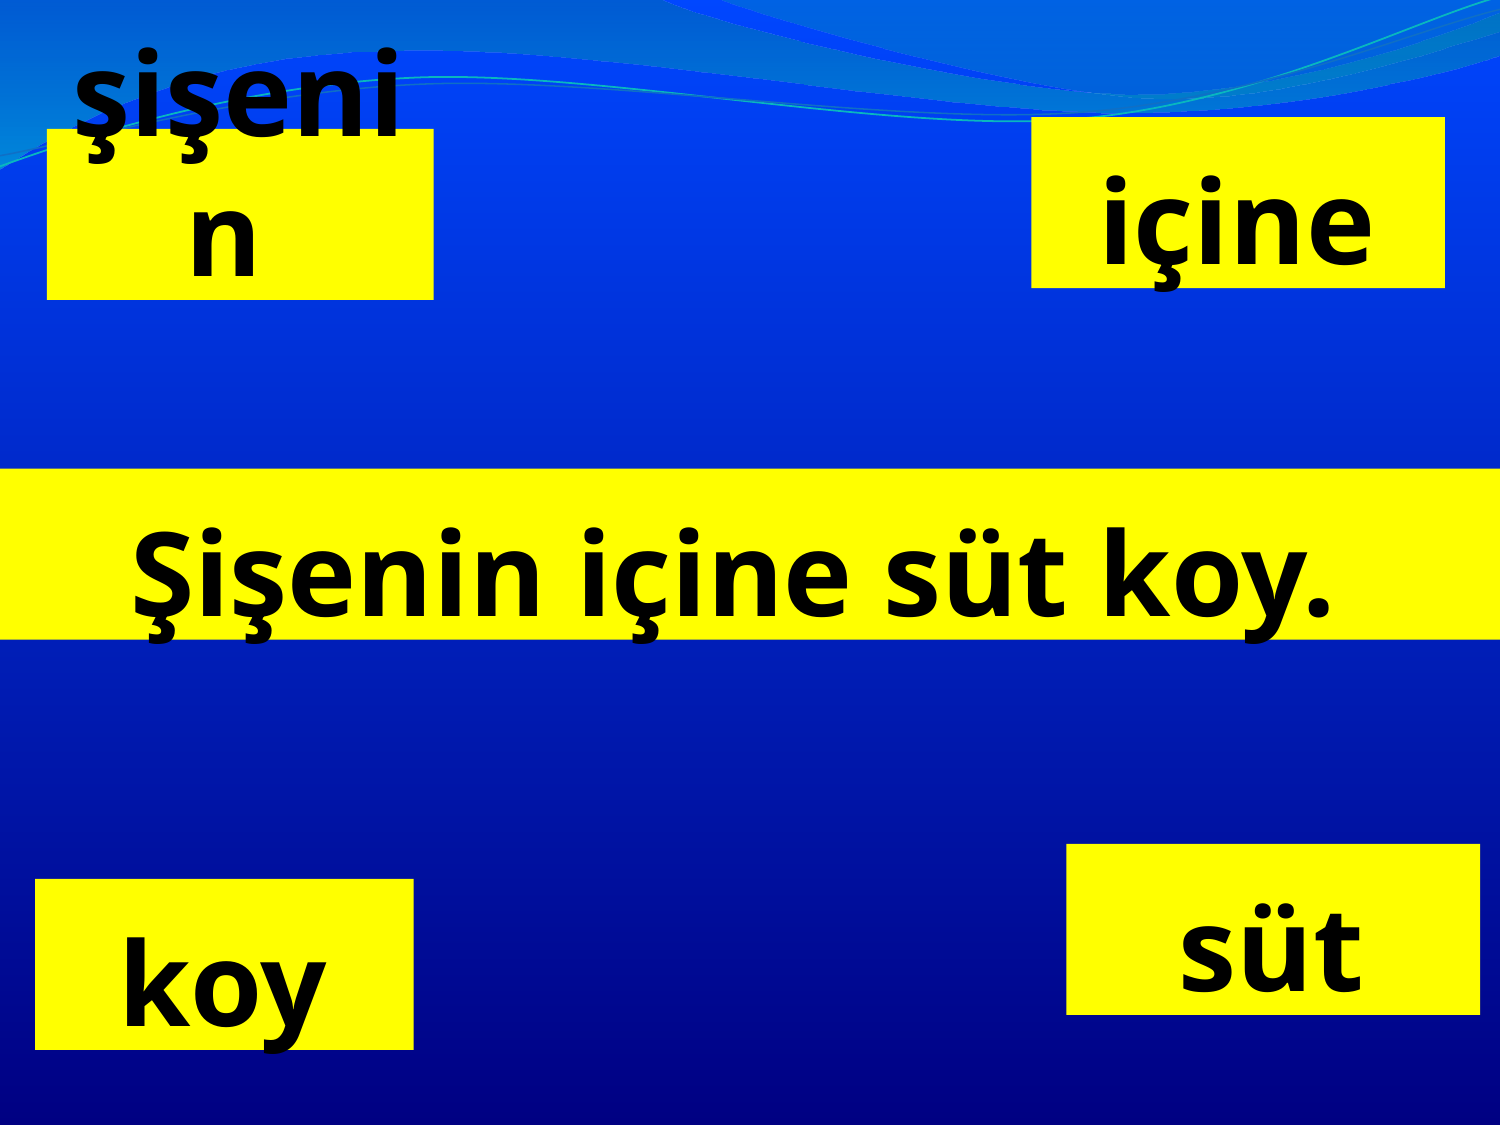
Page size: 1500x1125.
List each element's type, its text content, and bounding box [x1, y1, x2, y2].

text_box içine [1031, 117, 1445, 289]
text_box süt [1066, 843, 1481, 1015]
title şişenin [46, 128, 434, 301]
text_box koy [35, 878, 414, 1050]
text_box Şişenin içine süt koy. [0, 468, 1500, 640]
